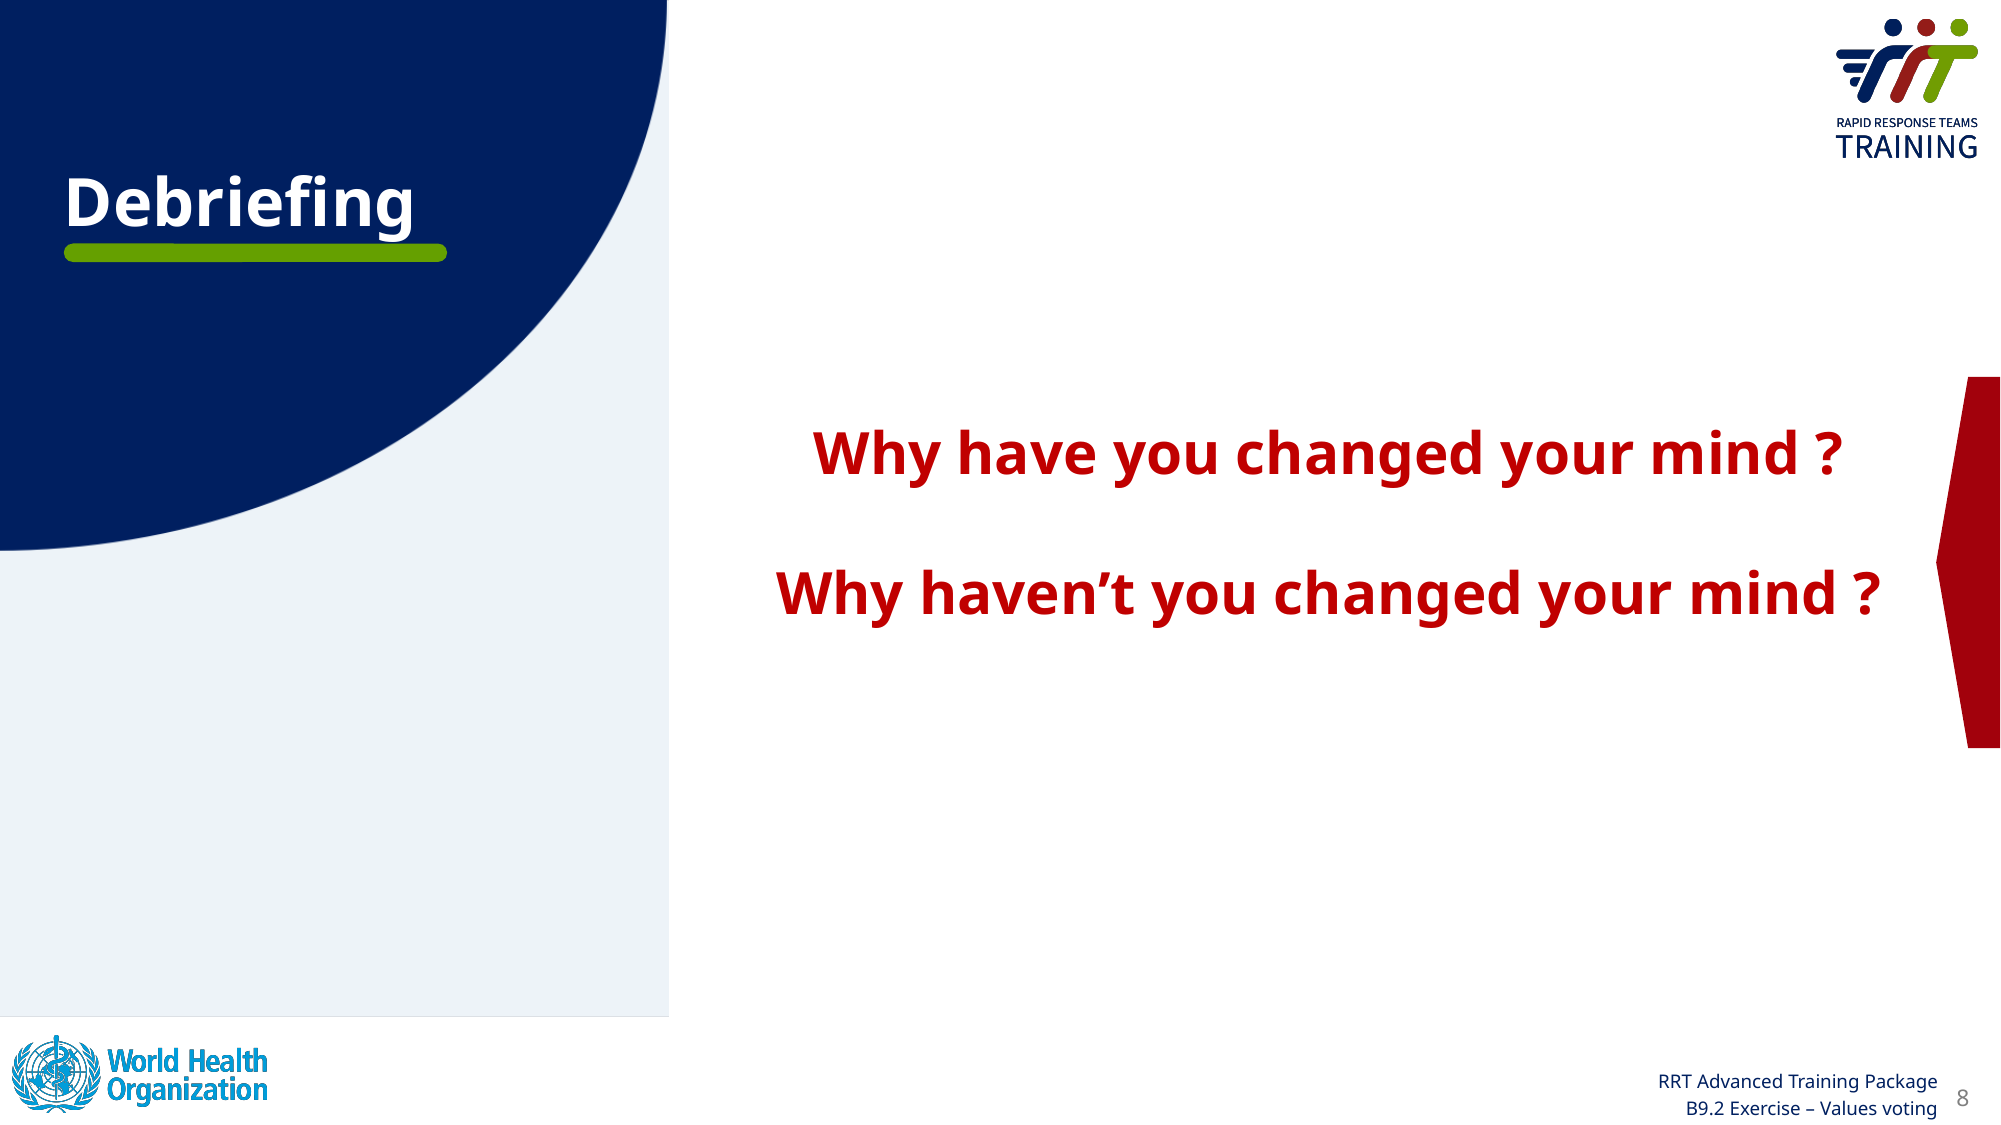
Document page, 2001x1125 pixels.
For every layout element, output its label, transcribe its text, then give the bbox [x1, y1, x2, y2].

picture [34, 1054, 43, 1078]
picture [40, 1062, 47, 1070]
picture [12, 1083, 48, 1113]
picture [30, 1083, 37, 1091]
picture [46, 1056, 54, 1062]
picture [24, 1054, 36, 1087]
picture [59, 1035, 267, 1113]
picture [71, 1053, 90, 1091]
picture [36, 1088, 78, 1105]
text_box Debriefing [63, 103, 600, 242]
picture [22, 1062, 26, 1077]
picture [50, 1108, 62, 1113]
text_box Why have you changed your mind ? Why haven’t you changed your mind ? [590, 408, 1993, 634]
picture [1835, 19, 1978, 167]
picture [0, 0, 669, 1018]
picture [12, 1035, 54, 1068]
